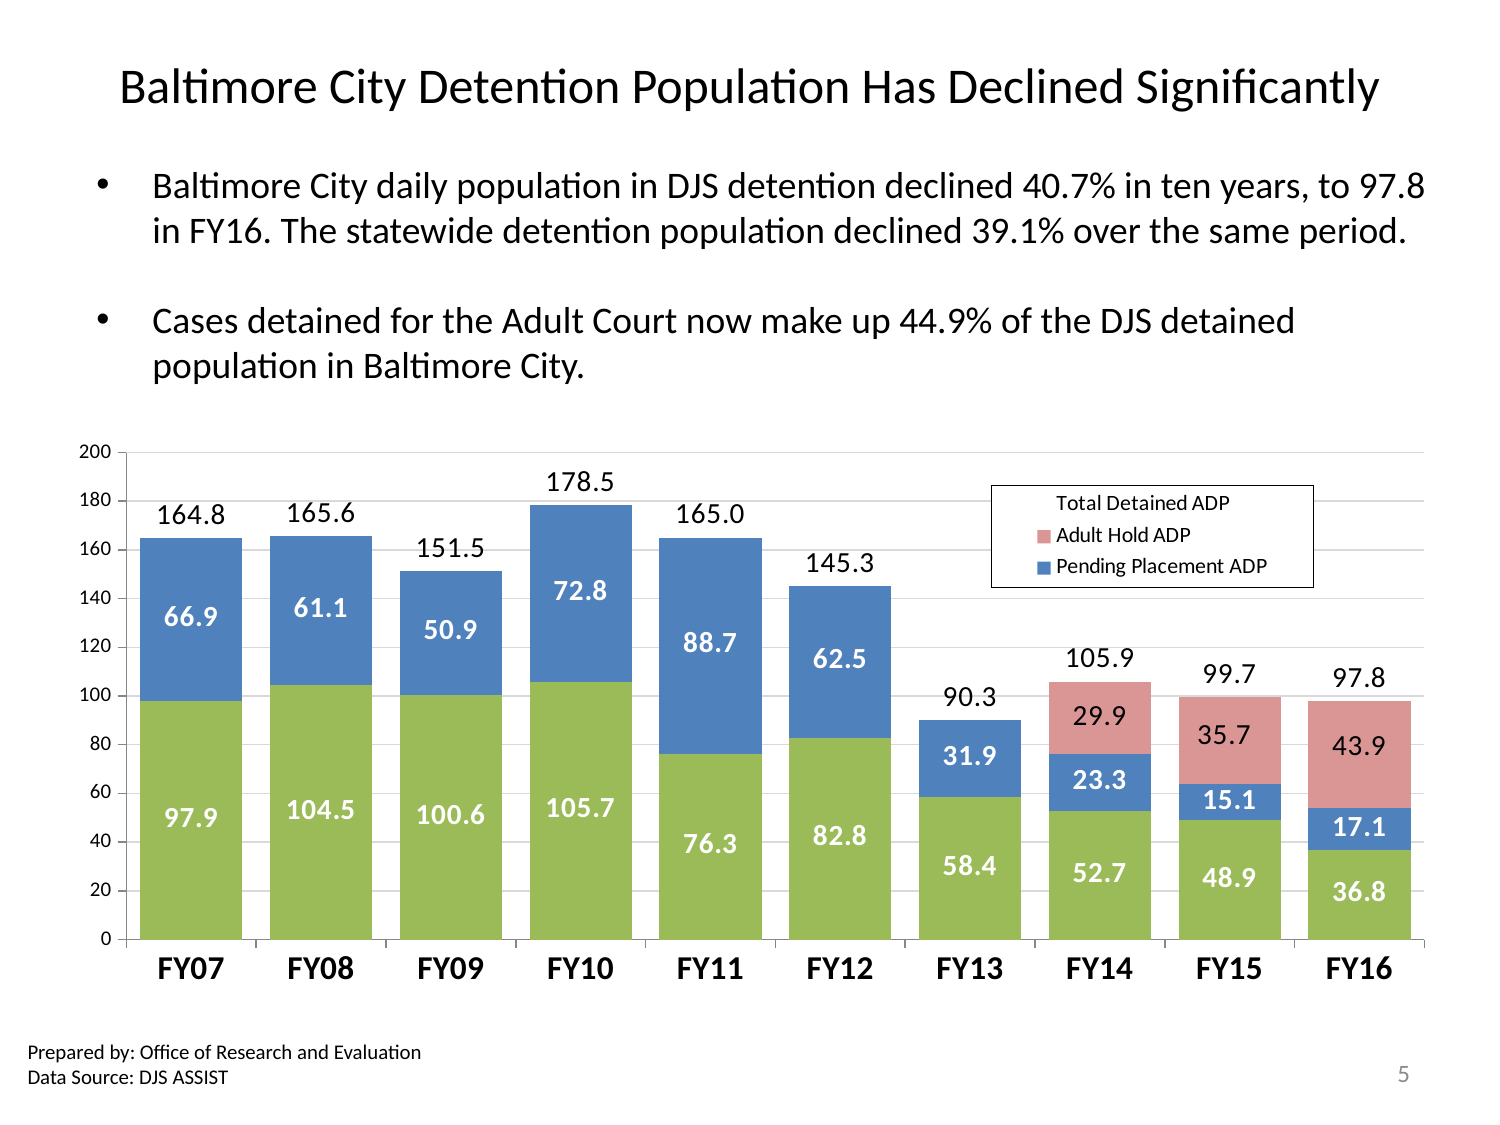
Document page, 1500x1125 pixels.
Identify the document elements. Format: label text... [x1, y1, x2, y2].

title Baltimore City Detention Population Has Declined Significantly [0, 37, 1500, 130]
text_box Baltimore City daily population in DJS detention declined 40.7% in ten years, to 97.8 in FY16. The statewide detention population declined 39.1% over the same period. Cases detained for the Adult Court now make up 44.9% of the DJS detained population in Baltimore City. [81, 129, 1457, 417]
footer Prepared by: Office of Research and Evaluation Data Source: DJS ASSIST [12, 1025, 450, 1103]
slide_number 5 [1074, 1042, 1425, 1103]
chart [62, 424, 1438, 1010]
